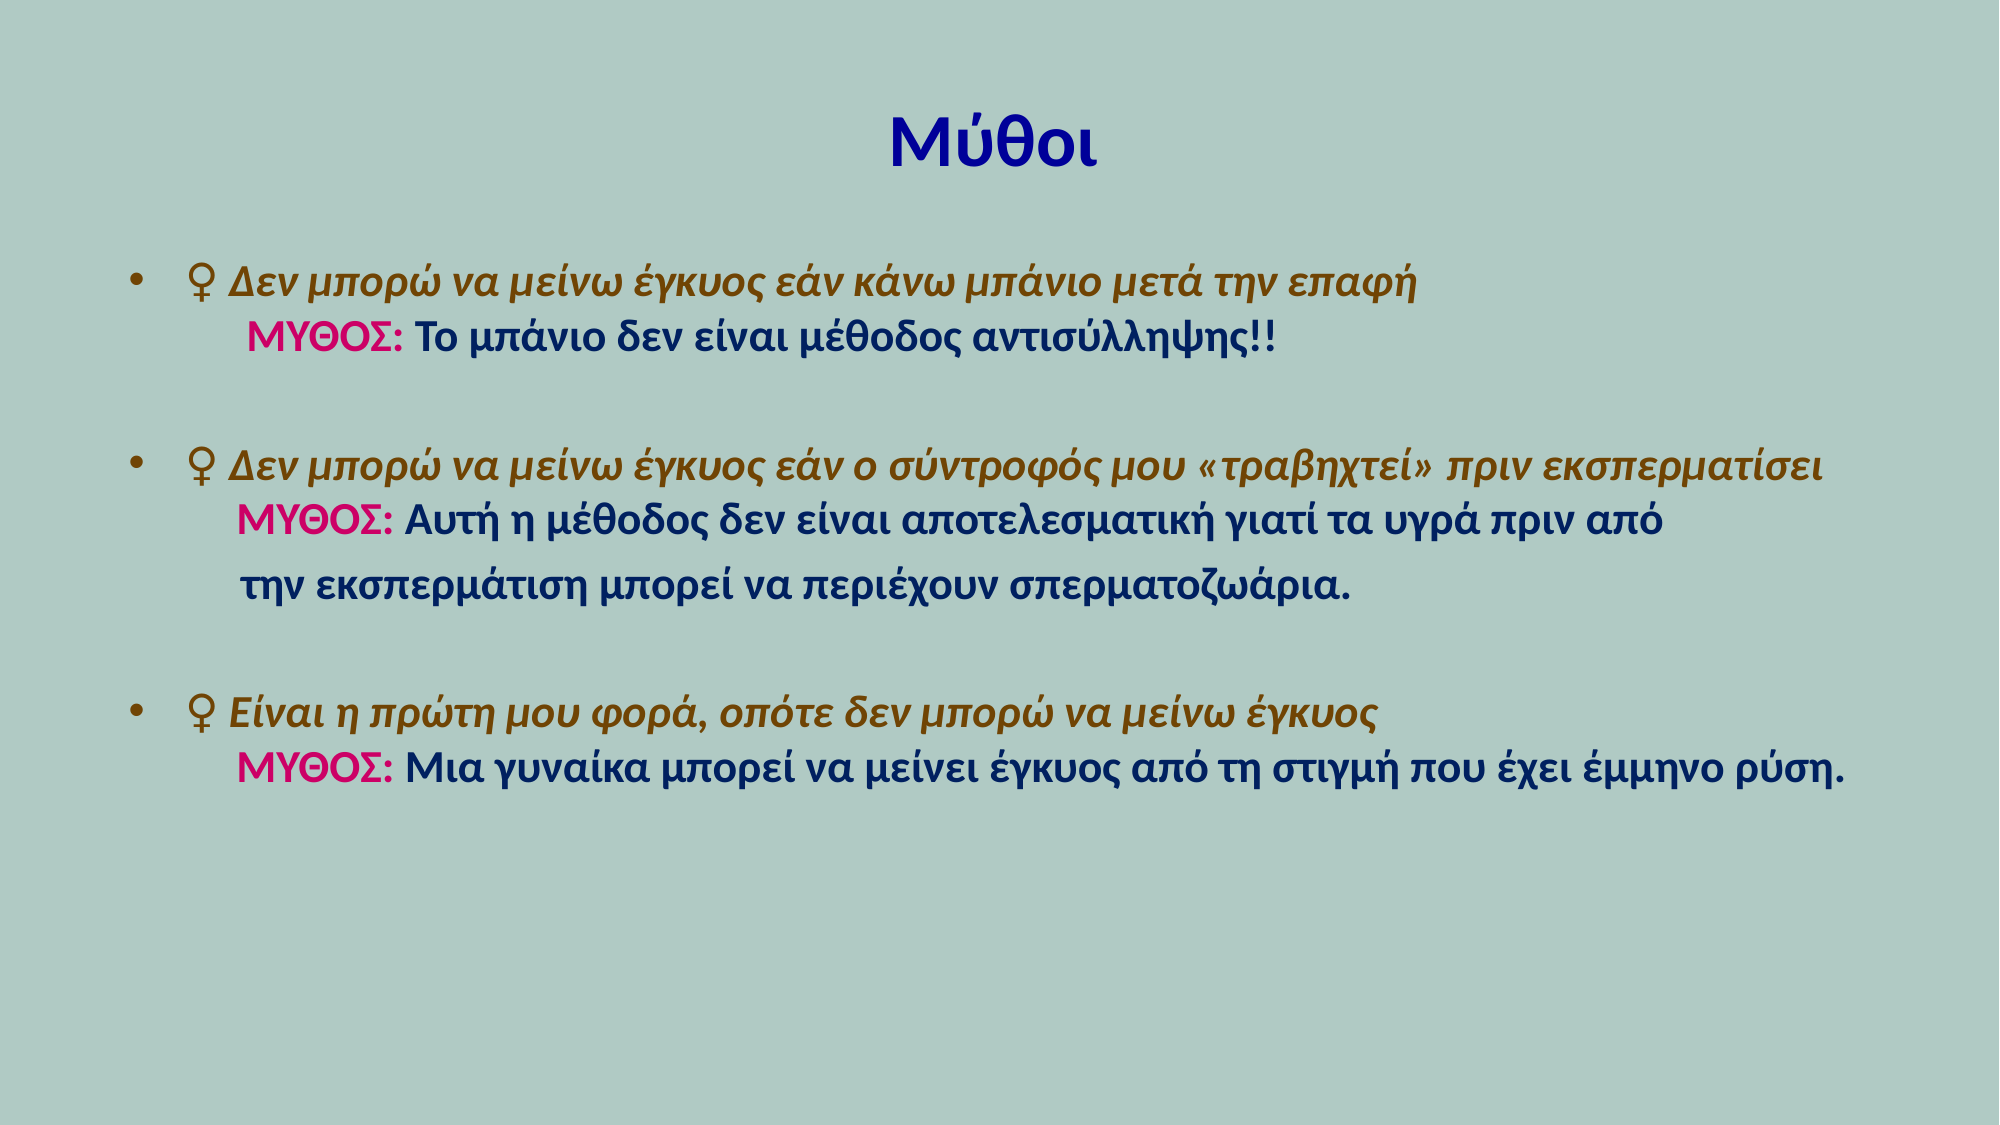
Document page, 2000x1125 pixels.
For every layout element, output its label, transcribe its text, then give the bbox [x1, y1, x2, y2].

title Μύθοι [101, 42, 1902, 231]
list ♀ Δεν μπορώ να μείνω έγκυος εάν κάνω μπάνιο μετά την επαφή ΜΥΘΟΣ: Το μπάνιο δεν είναι μέθοδος αντισύλληψης!! ♀ Δεν μπορώ να μείνω έγκυος εάν ο σύντροφός μου «τραβηχτεί» πριν εκσπερματίσει ΜΥΘΟΣ: Αυτή η μέθοδος δεν είναι αποτελεσματική γιατί τα υγρά πριν από την εκσπερμάτιση μπορεί να περιέχουν σπερματοζωάρια. ♀ Είναι η πρώτη μου φορά, οπότε δεν μπορώ να μείνω έγκυος ΜΥΘΟΣ: Μια γυναίκα μπορεί να μείνει έγκυος από τη στιγμή που έχει έμμηνο ρύση. [113, 243, 1945, 982]
